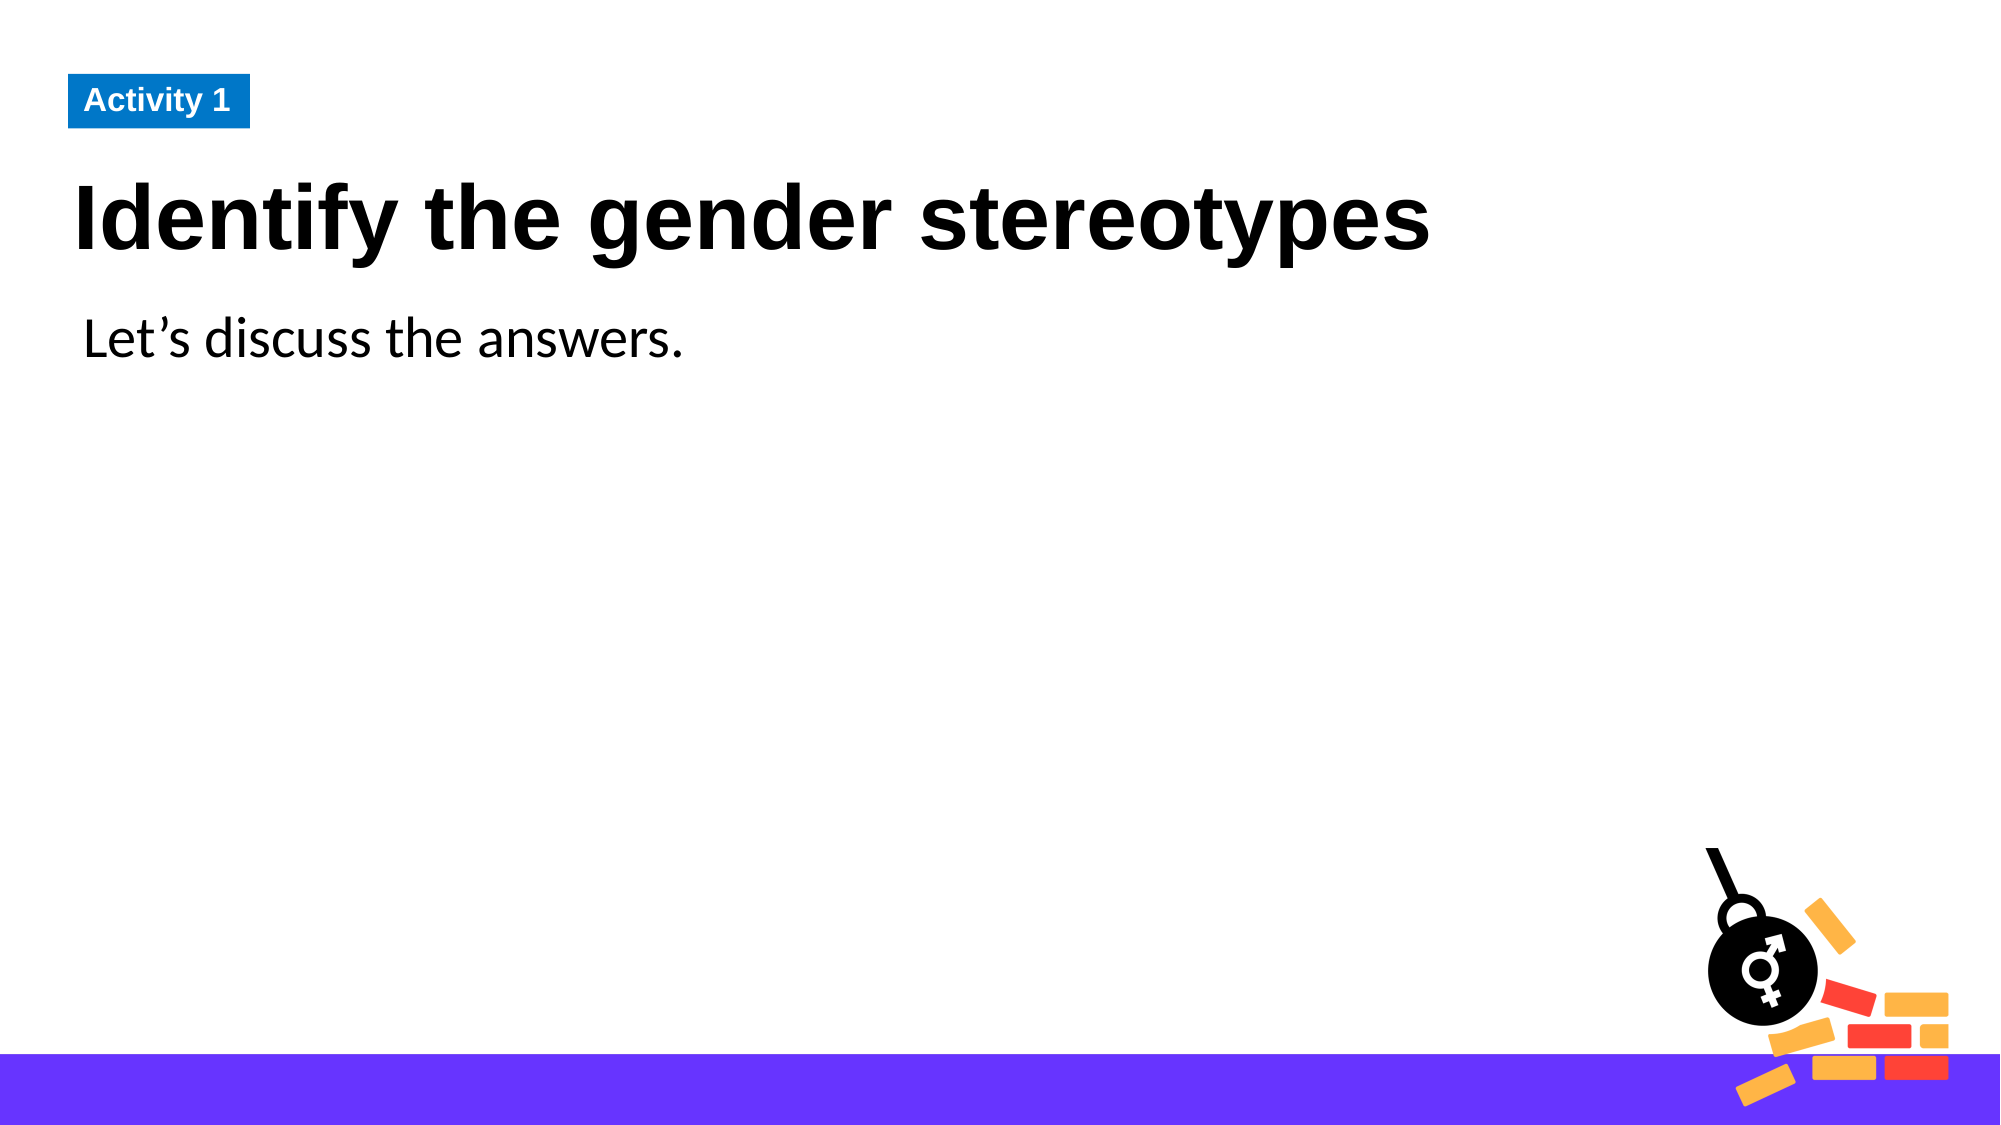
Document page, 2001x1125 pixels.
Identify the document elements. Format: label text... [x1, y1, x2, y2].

text_box Identify the gender stereotypes [59, 59, 1857, 278]
picture [0, 0, 2000, 1125]
list Let’s discuss the answers. [68, 299, 1088, 495]
